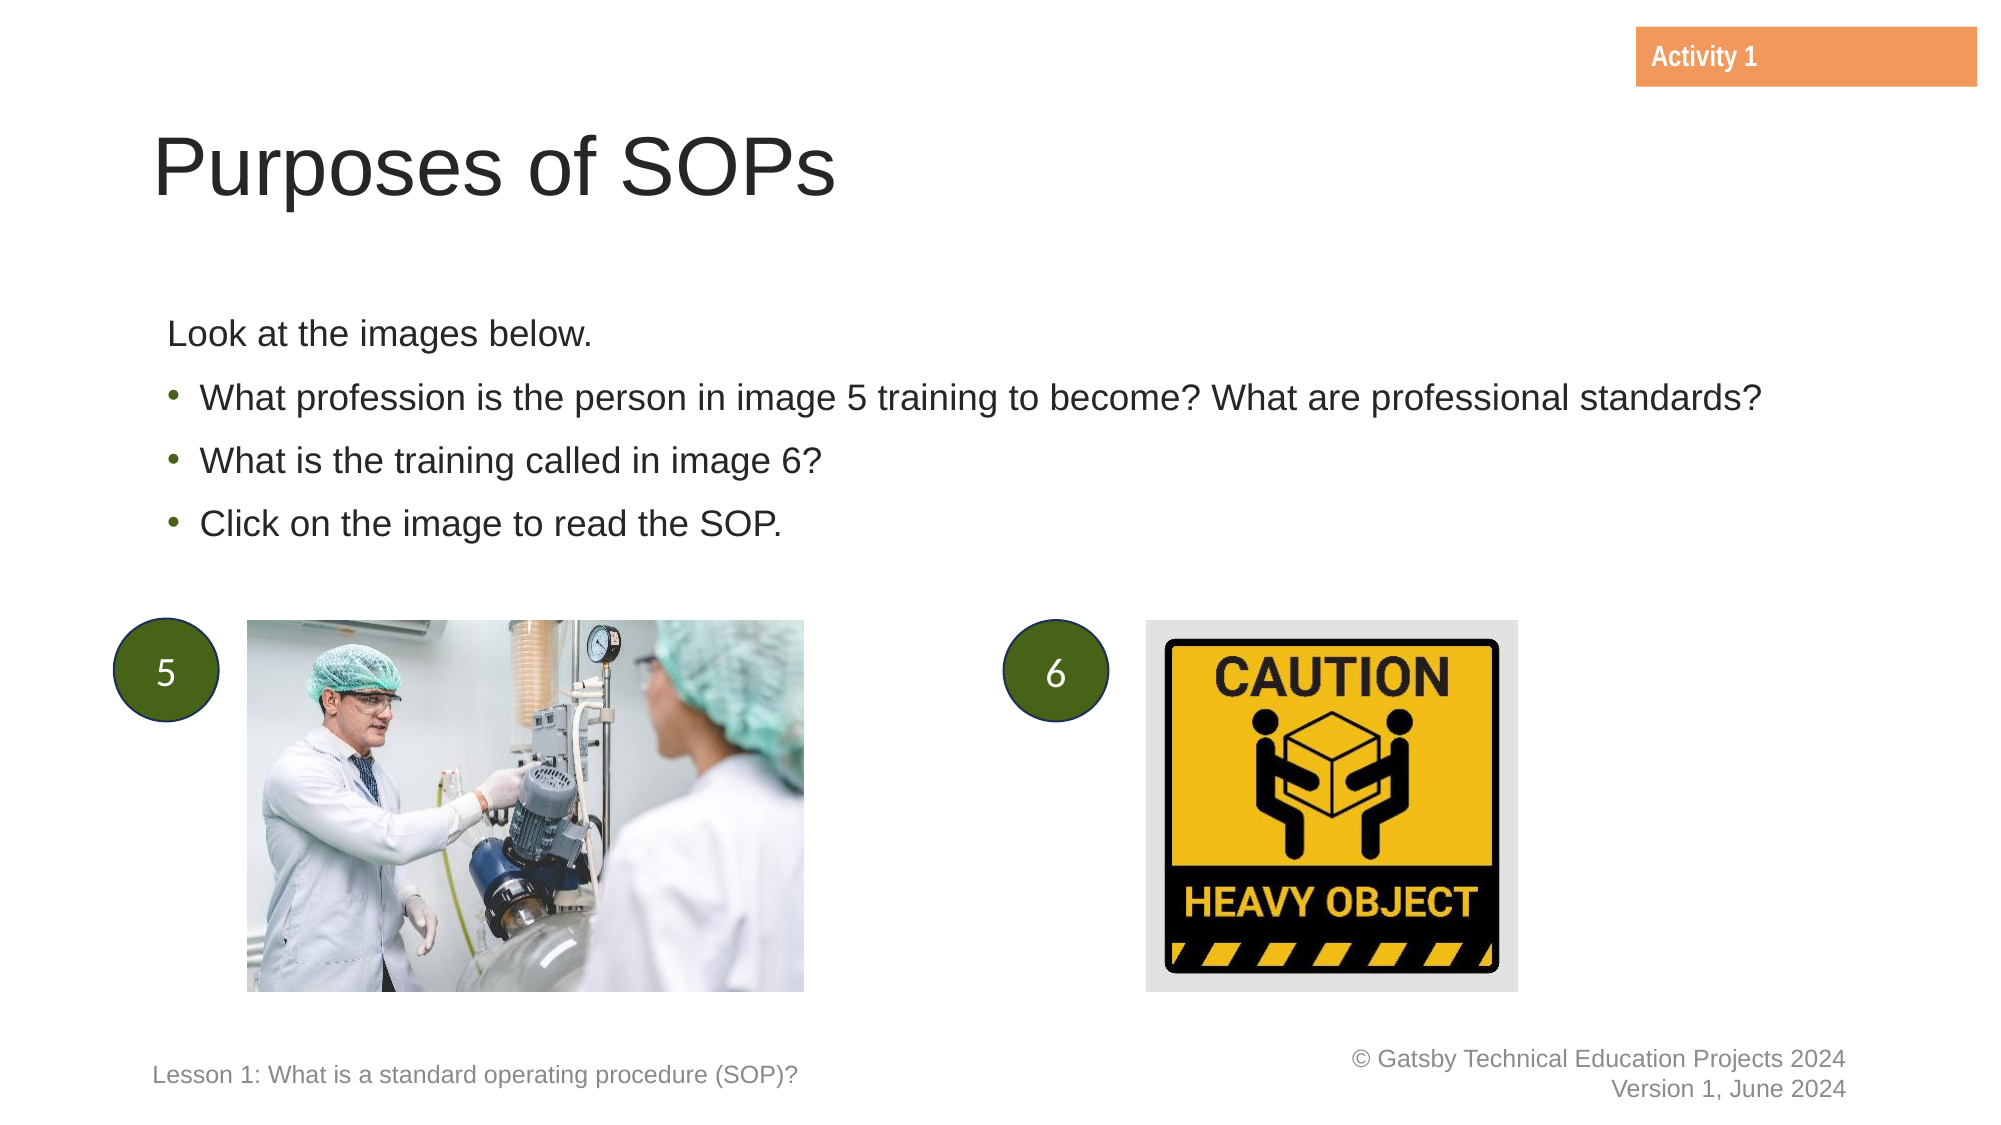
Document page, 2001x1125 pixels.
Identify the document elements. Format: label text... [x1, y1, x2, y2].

list Lesson 1: What is a standard operating procedure (SOP)? [137, 1042, 829, 1103]
picture [1146, 620, 1518, 992]
text_box 5 [112, 617, 220, 723]
text_box 6 [1002, 619, 1110, 723]
list Look at the images below. What profession is the person in image 5 training to become? What are professional standards? What is the training called in image 6? Click on the image to read the SOP. [137, 276, 1820, 619]
title Purposes of SOPs [137, 59, 1863, 278]
list Activity 1 [1636, 26, 1978, 87]
picture [247, 620, 804, 992]
